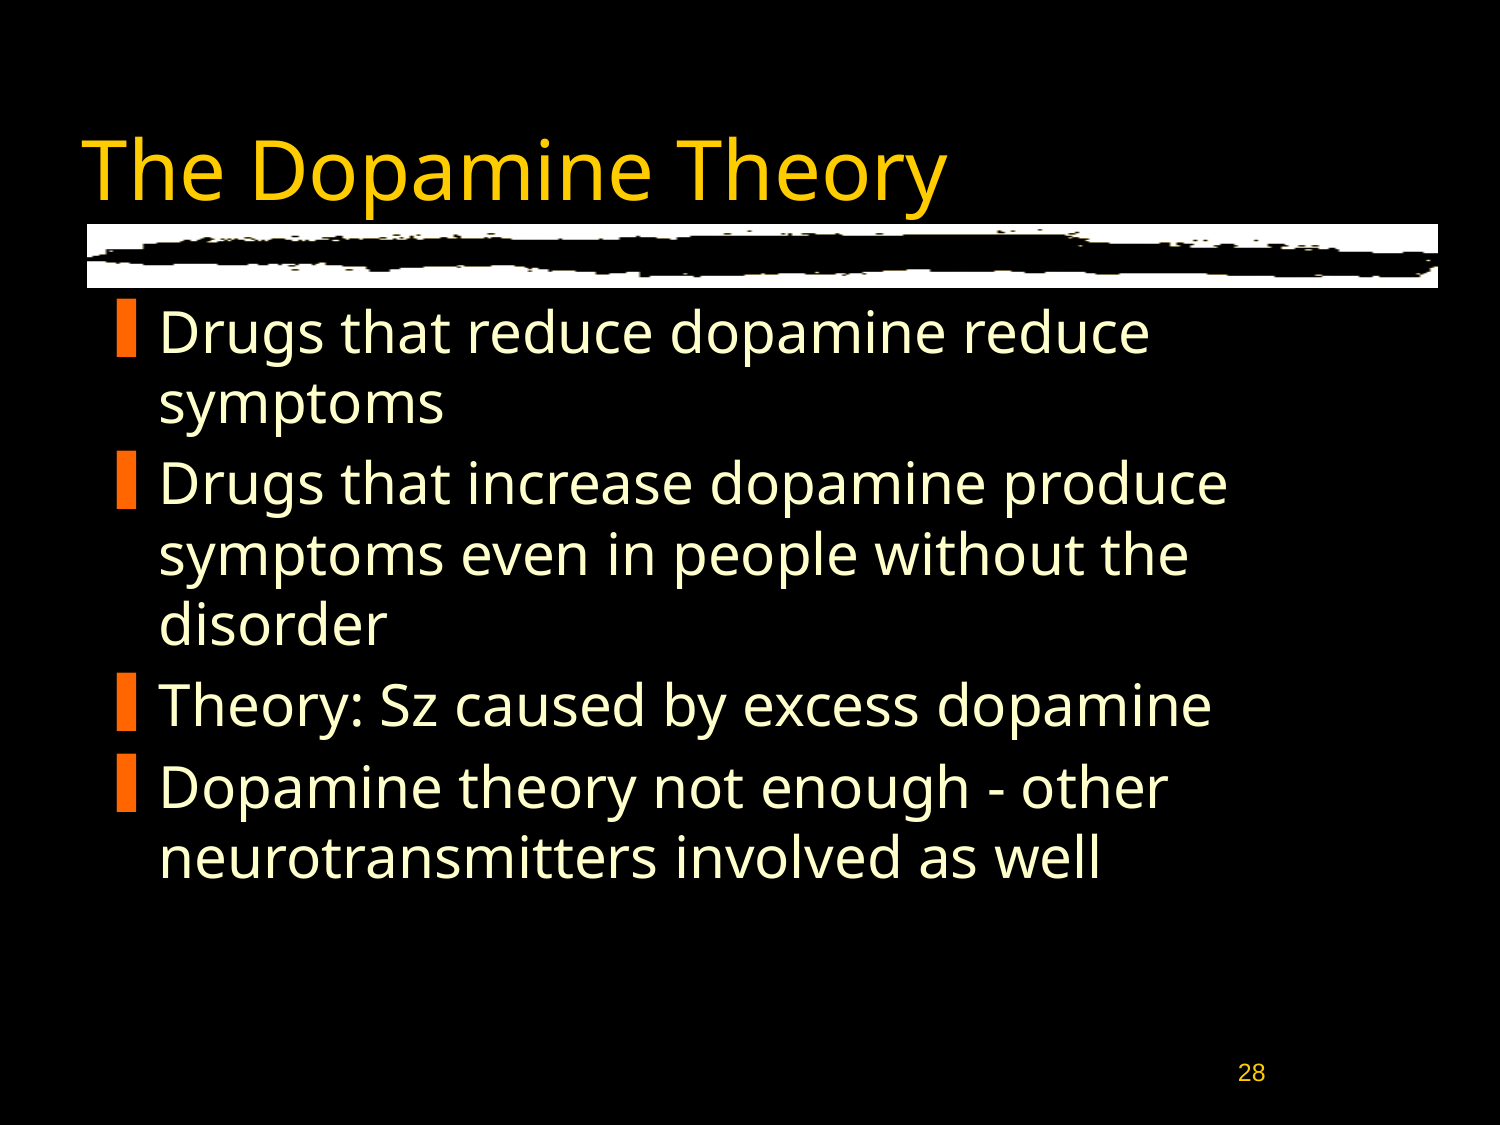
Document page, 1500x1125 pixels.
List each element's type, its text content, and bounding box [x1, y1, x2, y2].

list Drugs that reduce dopamine reduce symptoms Drugs that increase dopamine produce symptoms even in people without the disorder Theory: Sz caused by excess dopamine Dopamine theory not enough - other neurotransmitters involved as well [87, 287, 1438, 973]
title The Dopamine Theory [66, 37, 1342, 226]
